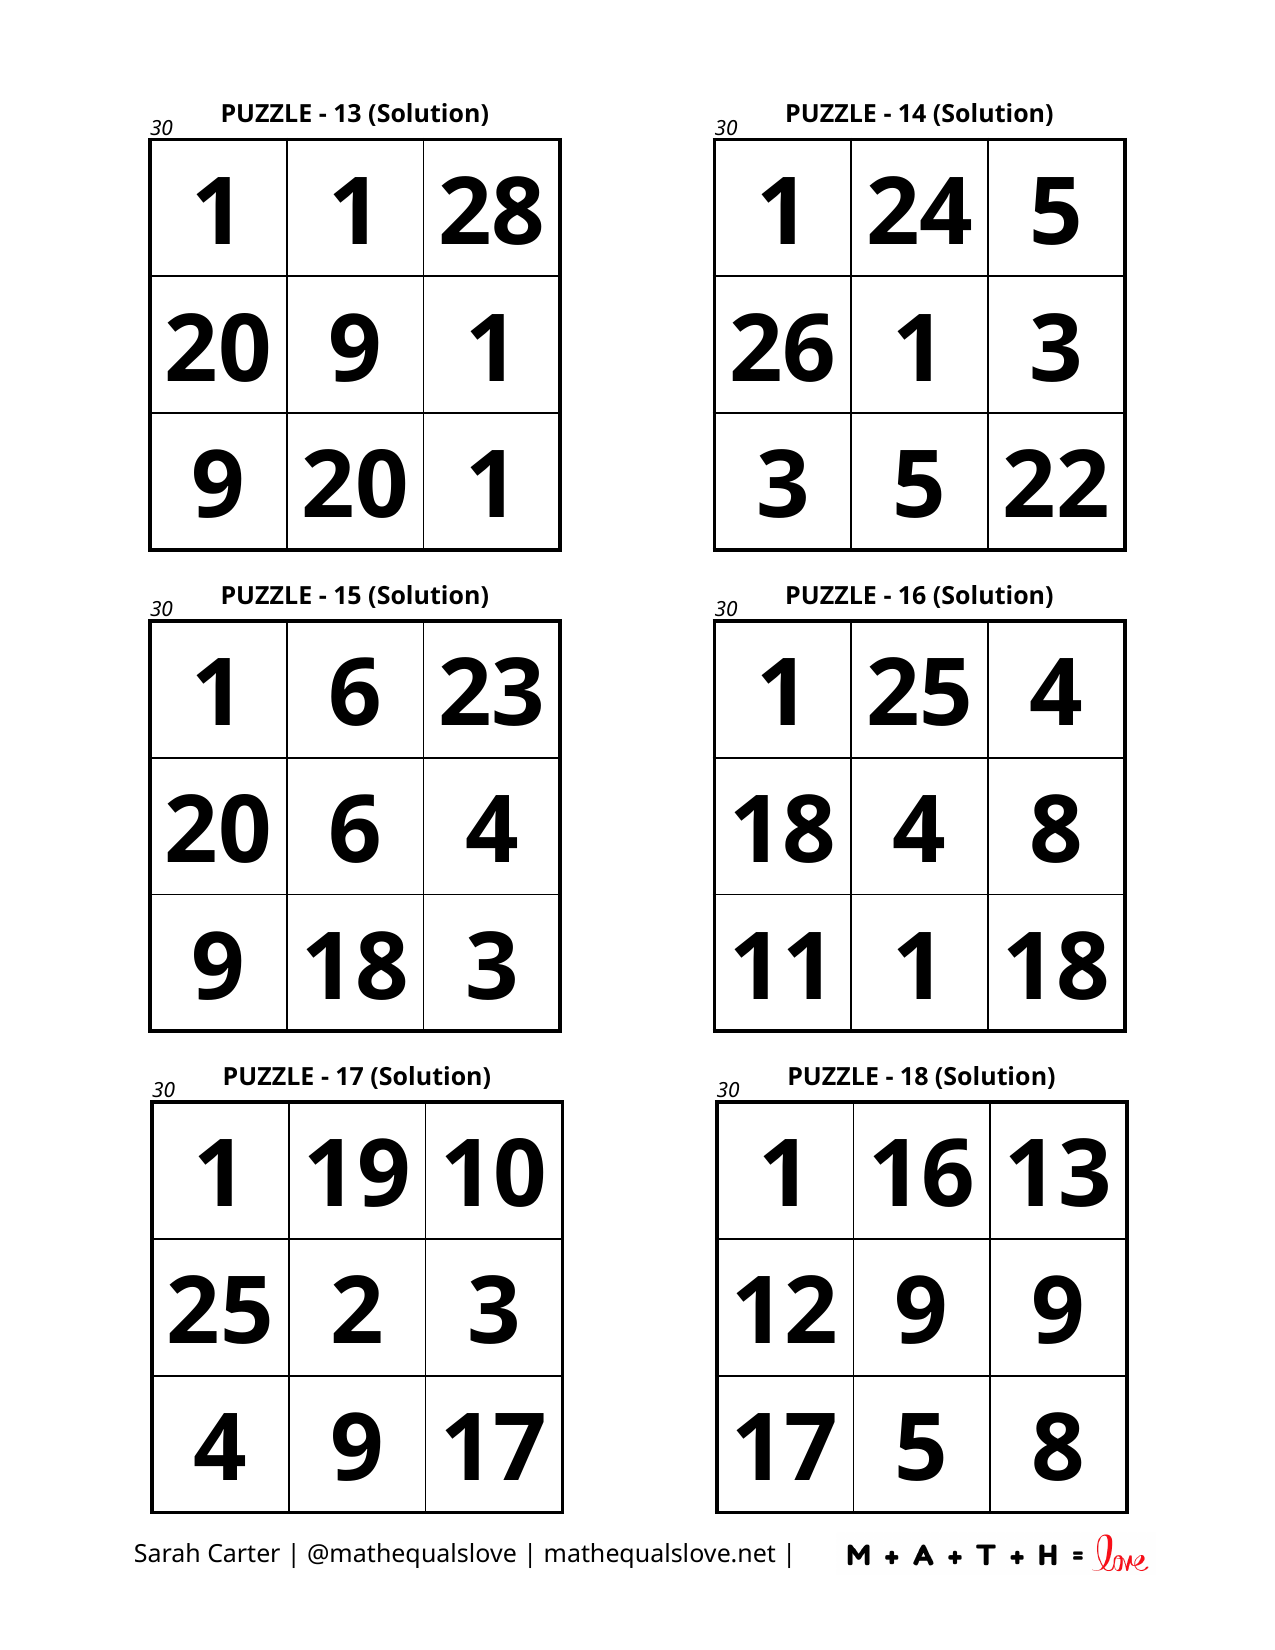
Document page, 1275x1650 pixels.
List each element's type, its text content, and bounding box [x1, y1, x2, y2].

table_header 28 [424, 141, 558, 275]
table_header 16 [854, 1104, 989, 1238]
table_cell 20 [152, 277, 286, 412]
table_cell 1 [852, 895, 987, 1029]
table_cell 18 [288, 895, 423, 1029]
table_header 23 [424, 623, 558, 757]
table_cell 5 [854, 1377, 989, 1511]
table_cell 26 [716, 277, 850, 412]
text_box 30 [716, 1077, 925, 1103]
table_cell 25 [154, 1240, 288, 1375]
table_cell 9 [854, 1240, 989, 1375]
table_cell 12 [719, 1240, 853, 1375]
table_cell 2 [290, 1240, 425, 1375]
table_header 1 [288, 141, 423, 275]
table_header 4 [989, 623, 1123, 757]
table_cell 3 [716, 414, 850, 548]
text_box 30 [149, 595, 359, 621]
text_box PUZZLE - 14 (Solution) [714, 97, 1125, 128]
table_header 25 [852, 623, 987, 757]
table_cell 17 [426, 1377, 561, 1511]
table_cell 9 [290, 1377, 425, 1511]
picture [835, 1532, 1157, 1576]
table_cell 8 [991, 1377, 1125, 1511]
table_cell 3 [424, 895, 558, 1029]
table_header 1 [154, 1104, 288, 1238]
table_header 5 [989, 141, 1123, 275]
table_cell 5 [852, 414, 987, 548]
table_cell 4 [154, 1377, 288, 1511]
text_box PUZZLE - 13 (Solution) [149, 97, 561, 128]
table_cell 1 [852, 277, 987, 412]
table_cell 4 [852, 759, 987, 894]
text_box Sarah Carter | @mathequalslove | mathequalslove.net | [119, 1529, 1199, 1575]
table_cell 20 [288, 414, 423, 548]
table_cell 11 [716, 895, 850, 1029]
table_cell 17 [719, 1377, 853, 1511]
text_box 30 [152, 1077, 361, 1103]
table_header 19 [290, 1104, 425, 1238]
text_box 30 [714, 595, 923, 621]
table_cell 9 [991, 1240, 1125, 1375]
text_box 30 [149, 114, 359, 140]
table_cell 18 [716, 759, 850, 894]
table_cell 20 [152, 759, 286, 894]
table_cell 3 [989, 277, 1123, 412]
table_header 1 [719, 1104, 853, 1238]
table_header 1 [152, 141, 286, 275]
text_box PUZZLE - 18 (Solution) [716, 1060, 1128, 1091]
table_header 24 [852, 141, 987, 275]
table_cell 1 [424, 277, 558, 412]
text_box PUZZLE - 15 (Solution) [149, 579, 561, 610]
text_box PUZZLE - 17 (Solution) [152, 1060, 563, 1091]
text_box PUZZLE - 16 (Solution) [714, 579, 1125, 610]
table_header 1 [716, 623, 850, 757]
table_cell 9 [288, 277, 423, 412]
table_header 10 [426, 1104, 561, 1238]
table_cell 6 [288, 759, 423, 894]
table_cell 9 [152, 414, 286, 548]
table_header 1 [716, 141, 850, 275]
text_box 30 [714, 114, 923, 140]
table_cell 3 [426, 1240, 561, 1375]
table_cell 18 [989, 895, 1123, 1029]
table_header 13 [991, 1104, 1125, 1238]
table_header 6 [288, 623, 423, 757]
table_cell 8 [989, 759, 1123, 894]
table_header 1 [152, 623, 286, 757]
table_cell 9 [152, 895, 286, 1029]
table_cell 4 [424, 759, 558, 894]
table_cell 1 [424, 414, 558, 548]
table_cell 22 [989, 414, 1123, 548]
